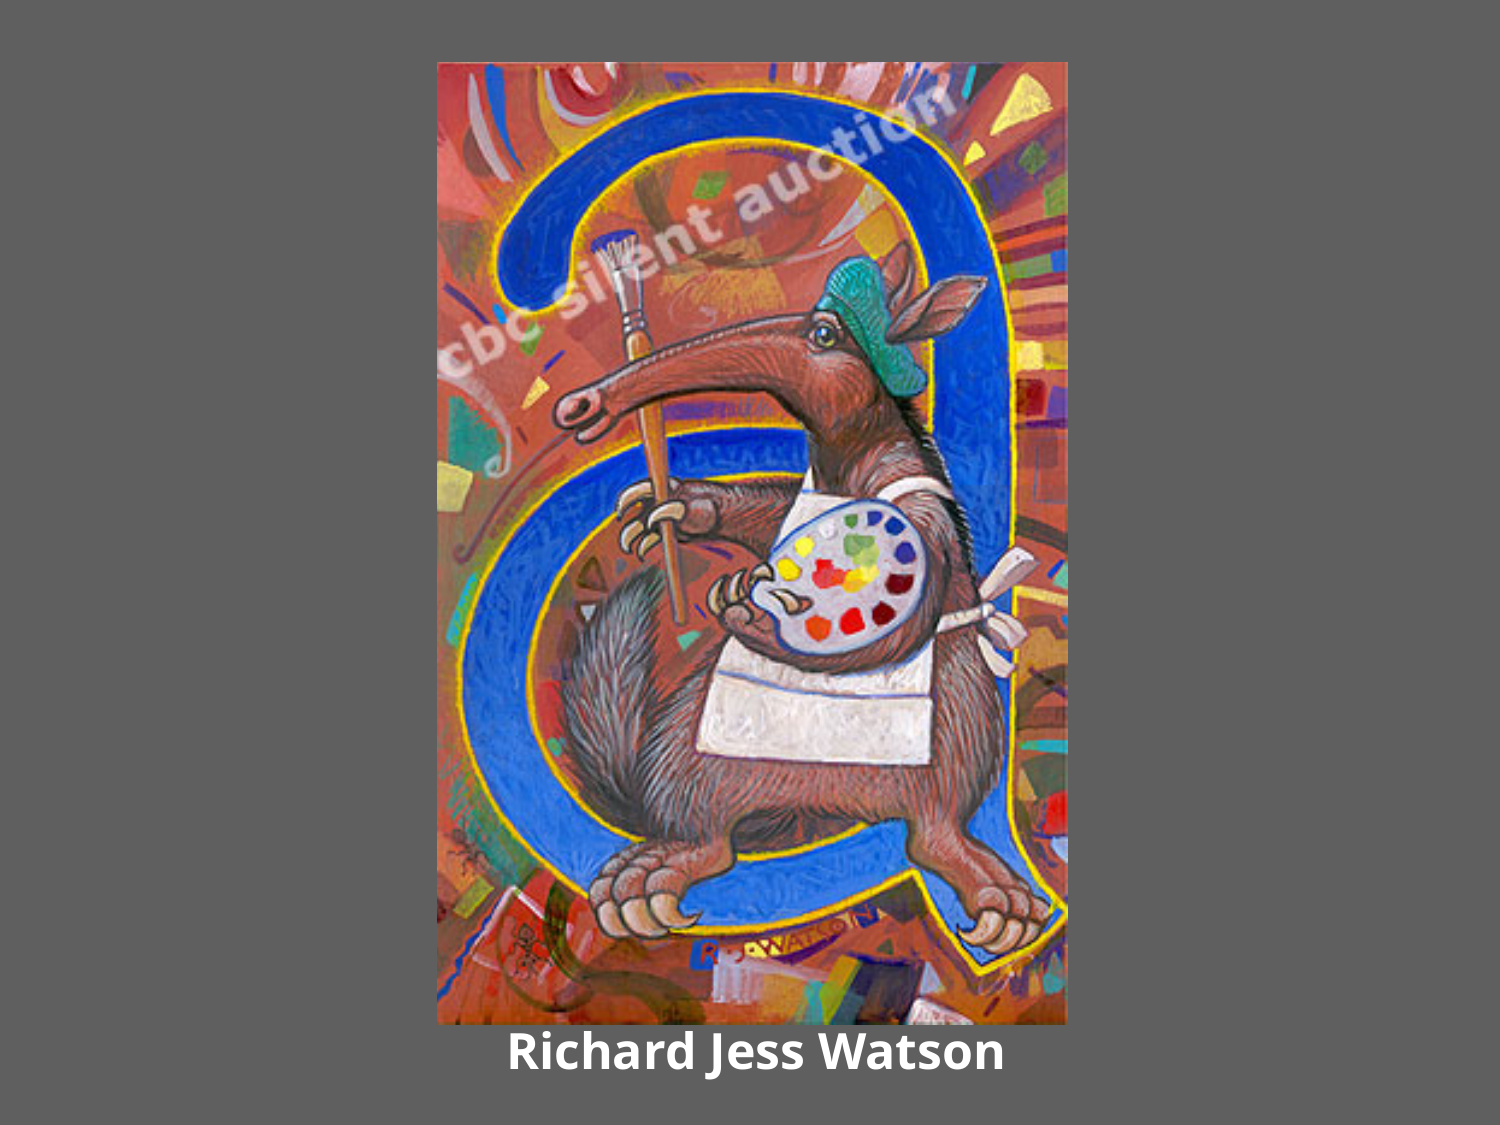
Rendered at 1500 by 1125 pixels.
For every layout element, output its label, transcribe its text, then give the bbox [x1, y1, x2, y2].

picture [437, 62, 1069, 1026]
text_box Richard Jess Watson [462, 1033, 1050, 1088]
